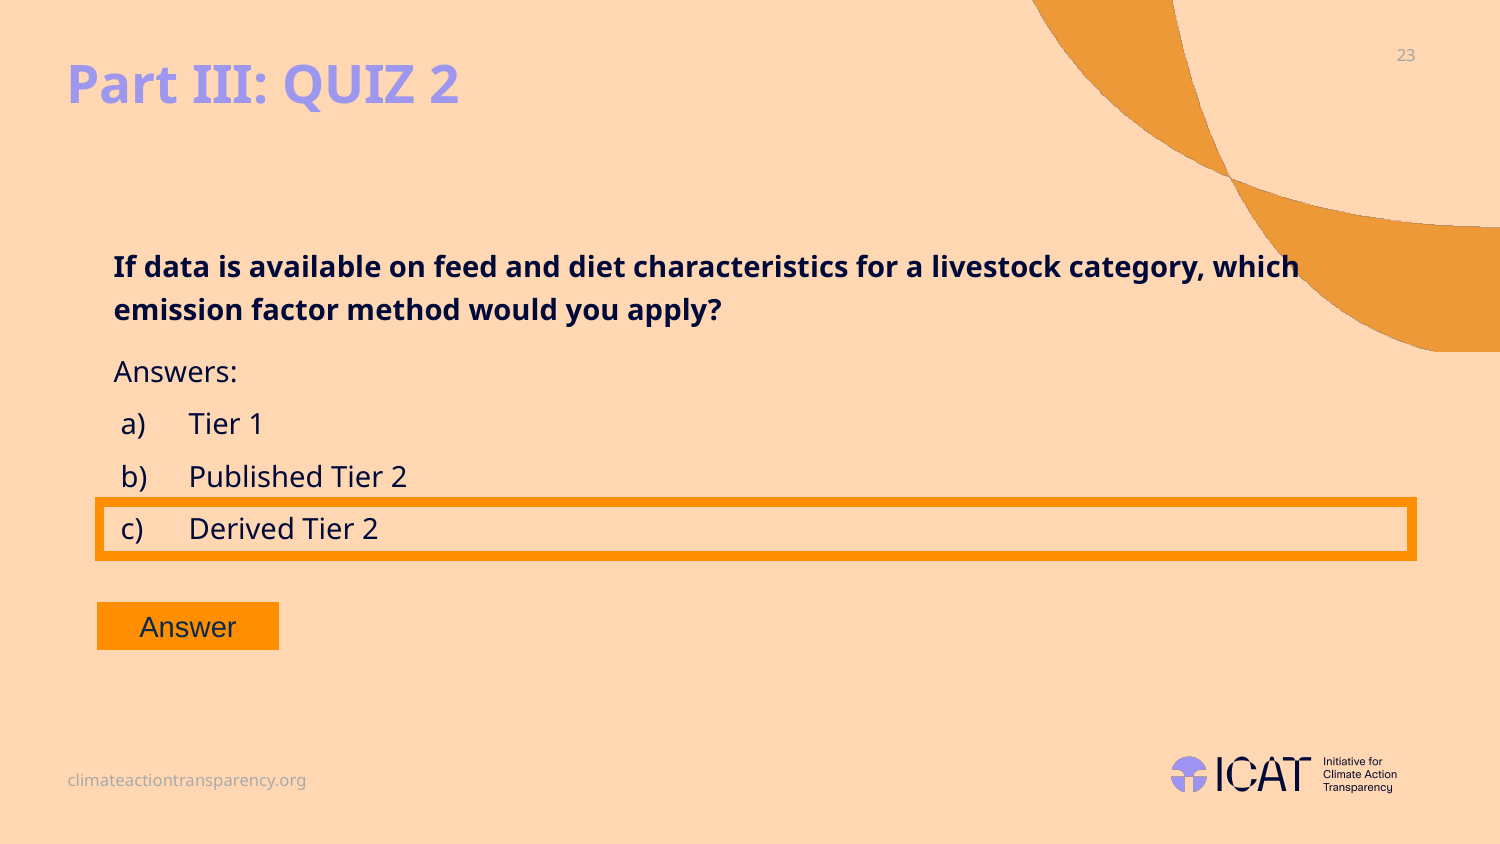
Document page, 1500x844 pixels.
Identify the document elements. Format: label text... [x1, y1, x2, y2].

text_box [99, 502, 1412, 557]
text_box Answer [98, 603, 278, 649]
picture [1171, 724, 1430, 824]
picture [976, 0, 1500, 352]
list If data is available on feed and diet characteristics for a livestock category, which emission factor method would you apply? [98, 204, 1416, 363]
title Part III: QUIZ 2 [51, 35, 1449, 130]
list Chapter 7 [1412, 498, 1416, 560]
list Answers: Tier 1 Published Tier 2 Derived Tier 2 [98, 363, 1412, 709]
